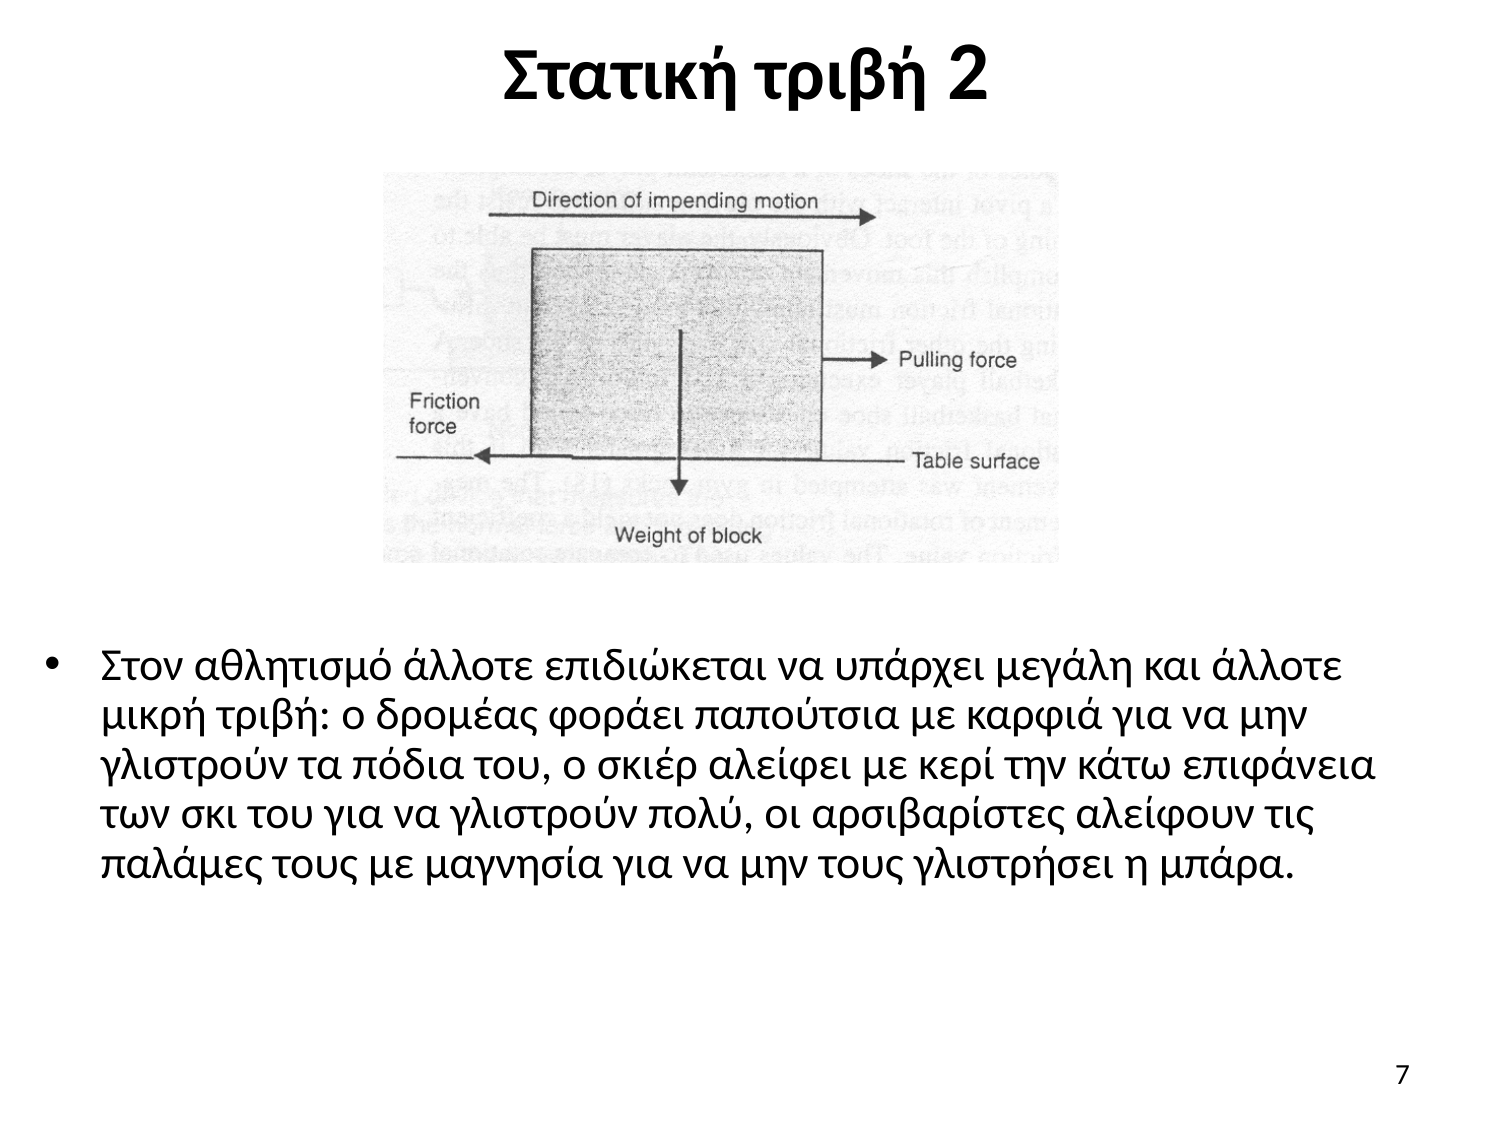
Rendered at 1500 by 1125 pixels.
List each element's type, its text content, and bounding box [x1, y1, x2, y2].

list Στον αθλητισμό άλλοτε επιδιώκεται να υπάρχει μεγάλη και άλλοτε μικρή τριβή: ο δρομέας φοράει παπούτσια με καρφιά για να μην γλιστρούν τα πόδια του, ο σκιέρ αλείφει με κερί την κάτω επιφάνεια των σκι του για να γλιστρούν πολύ, οι αρσιβαρίστες αλείφουν τις παλάμες τους με μαγνησία για να μην τους γλιστρήσει η μπάρα. [29, 633, 1471, 1047]
title Στατική τριβή 2 [41, 30, 1453, 102]
picture [383, 172, 1059, 563]
slide_number 7 [1074, 1042, 1425, 1103]
